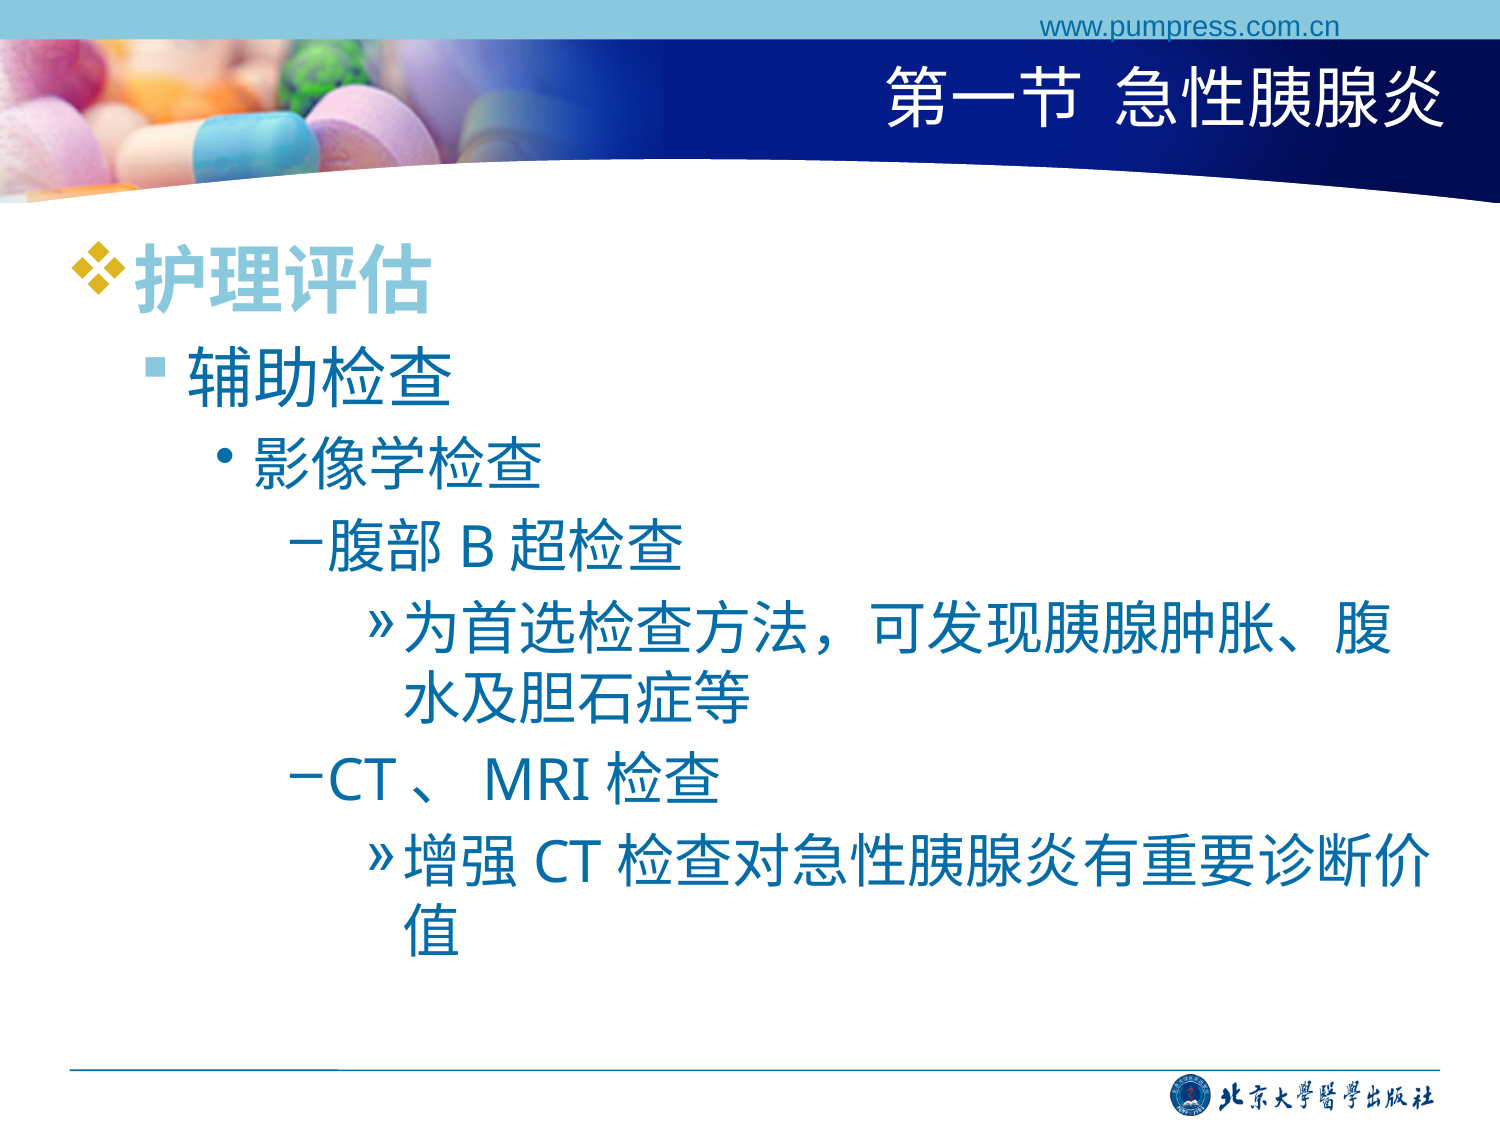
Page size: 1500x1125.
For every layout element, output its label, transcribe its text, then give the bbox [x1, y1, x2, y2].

list 护理评估 辅助检查 影像学检查 腹部B超检查 为首选检查方法，可发现胰腺肿胀、腹水及胆石症等 CT、MRI检查 增强CT检查对急性胰腺炎有重要诊断价值 [49, 224, 1463, 1026]
title 第一节 急性胰腺炎 [137, 49, 1463, 143]
picture [1170, 1074, 1436, 1118]
picture [0, 40, 1500, 203]
slide_number www.pumpress.com.cn [1025, 0, 1463, 38]
